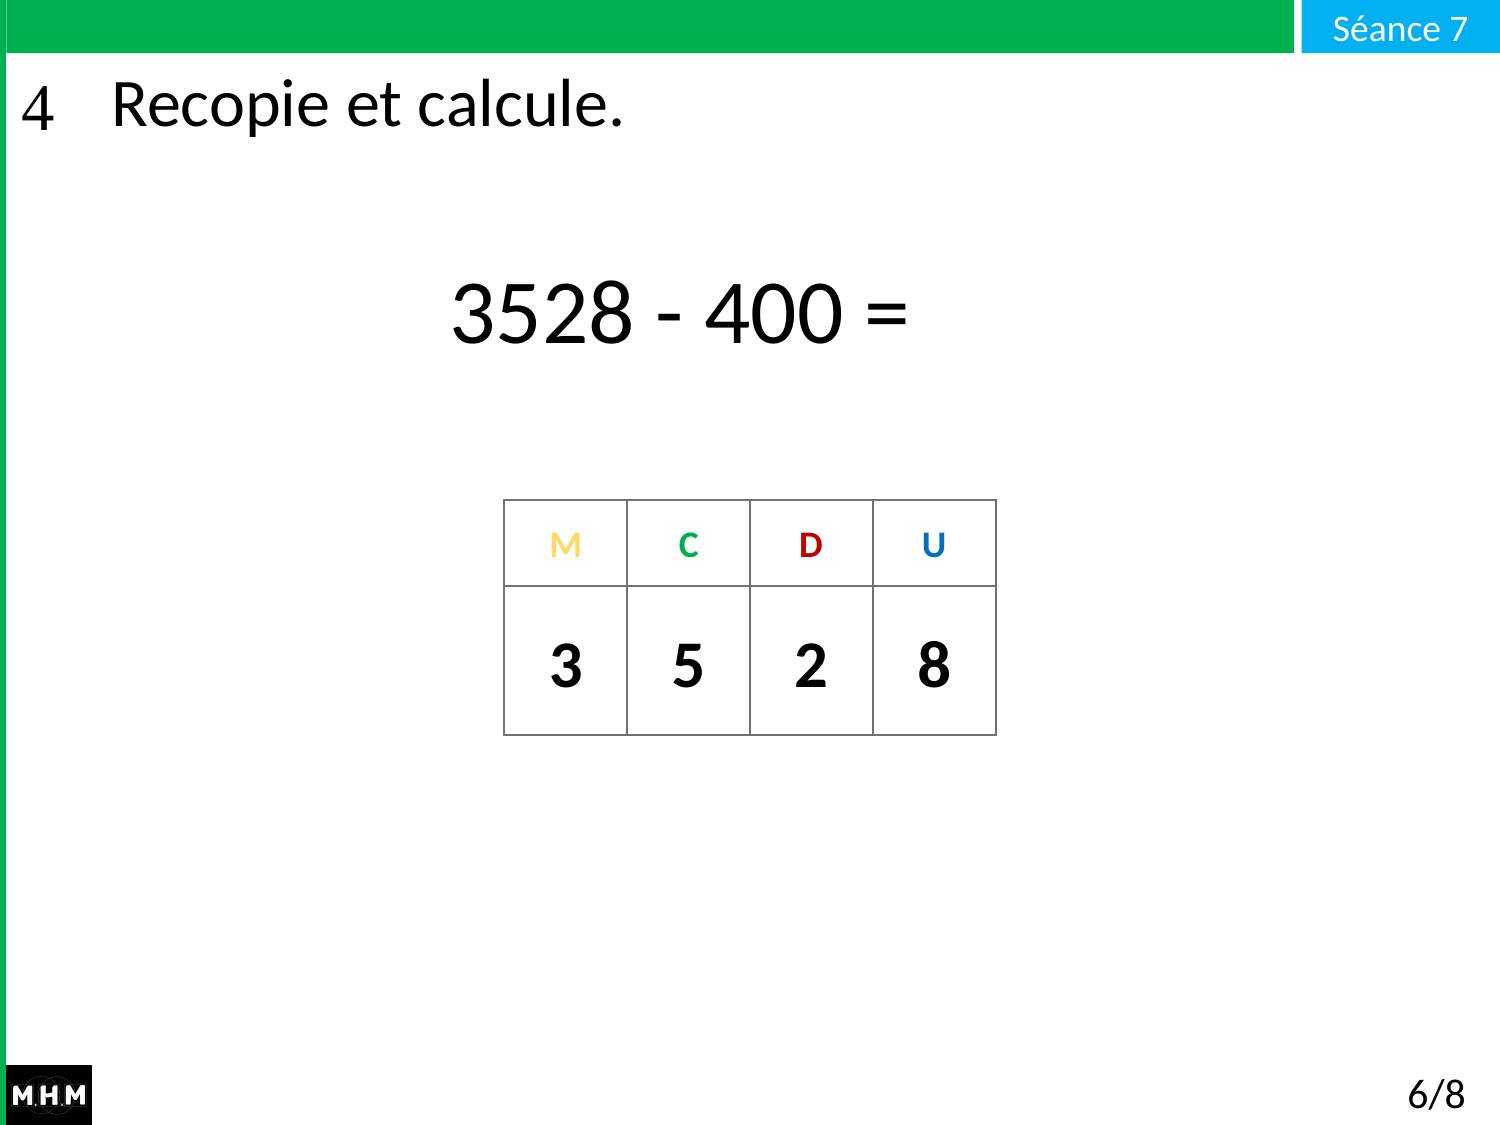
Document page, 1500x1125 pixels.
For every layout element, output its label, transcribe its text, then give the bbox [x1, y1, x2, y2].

title Recopie et calcule. [96, 60, 1391, 150]
picture [6, 1065, 92, 1125]
text_box 3528 - 400 = [434, 245, 1127, 370]
list 6/8 [1373, 1064, 1500, 1125]
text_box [504, 499, 996, 736]
